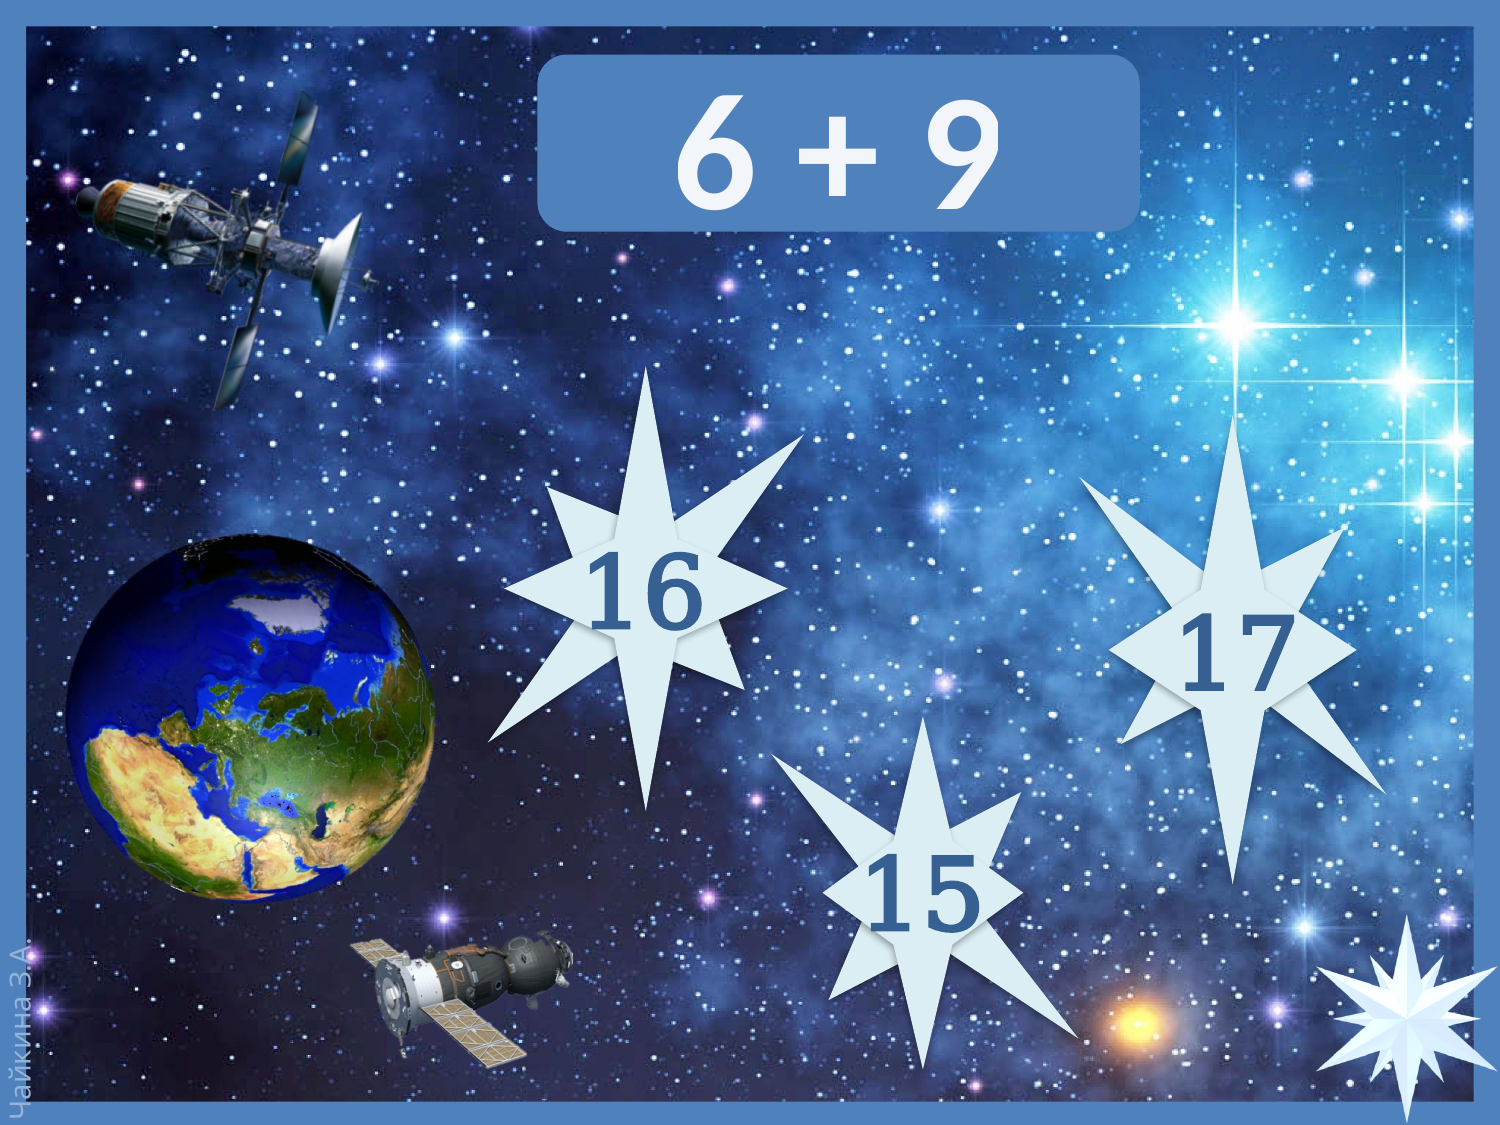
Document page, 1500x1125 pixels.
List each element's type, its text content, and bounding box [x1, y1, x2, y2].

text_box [424, 365, 867, 812]
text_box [715, 715, 1135, 1070]
picture [1, 27, 1499, 1125]
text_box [1076, 414, 1389, 885]
text_box 6 + 9 [535, 52, 1142, 234]
